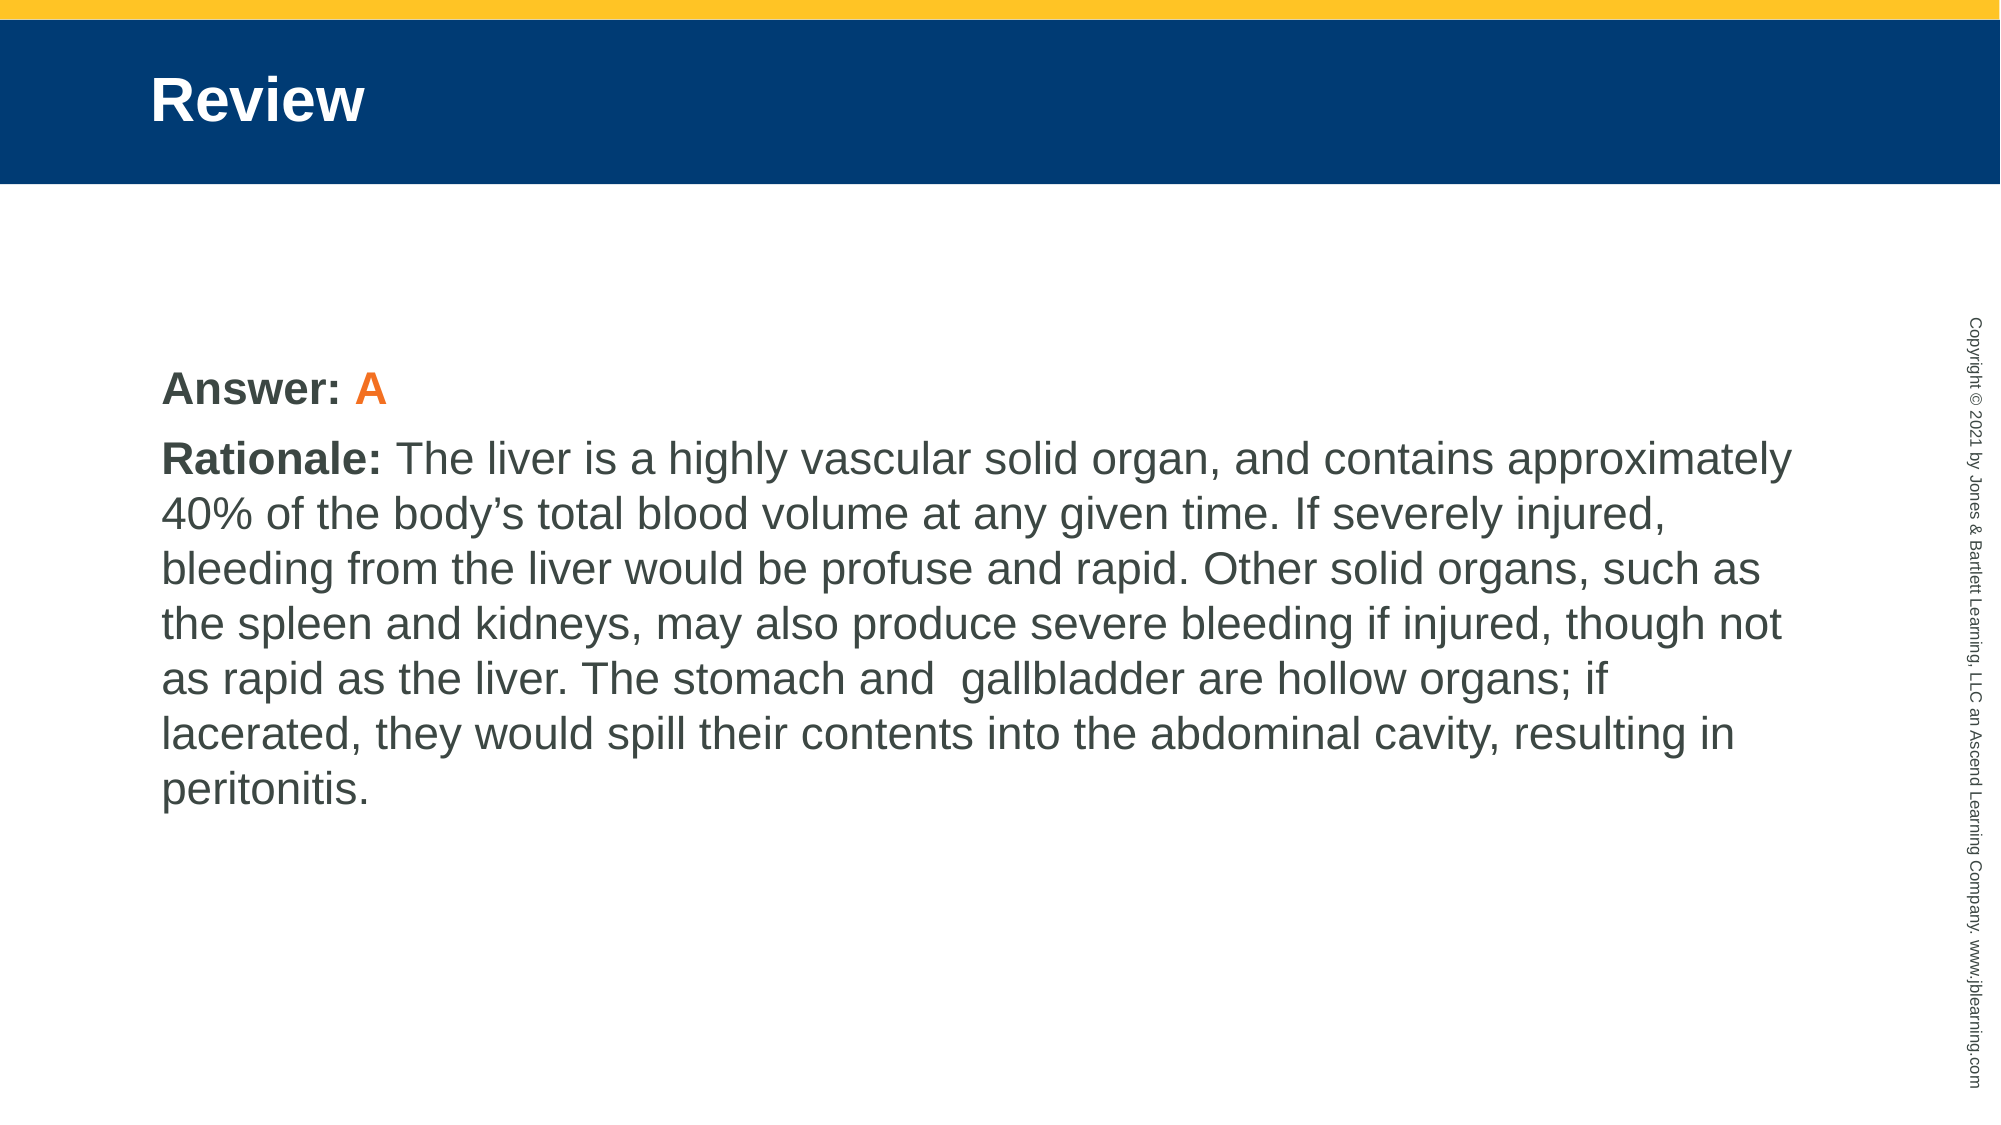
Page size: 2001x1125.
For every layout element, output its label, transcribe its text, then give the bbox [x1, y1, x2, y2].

list Answer: A Rationale: The liver is a highly vascular solid organ, and contains approximately 40% of the body’s total blood volume at any given time. If severely injured, bleeding from the liver would be profuse and rapid. Other solid organs, such as the spleen and kidneys, may also produce severe bleeding if injured, though not as rapid as the liver. The stomach and gallbladder are hollow organs; if lacerated, they would spill their contents into the abdominal cavity, resulting in peritonitis. [146, 361, 1859, 1016]
title Review [0, 19, 2000, 185]
